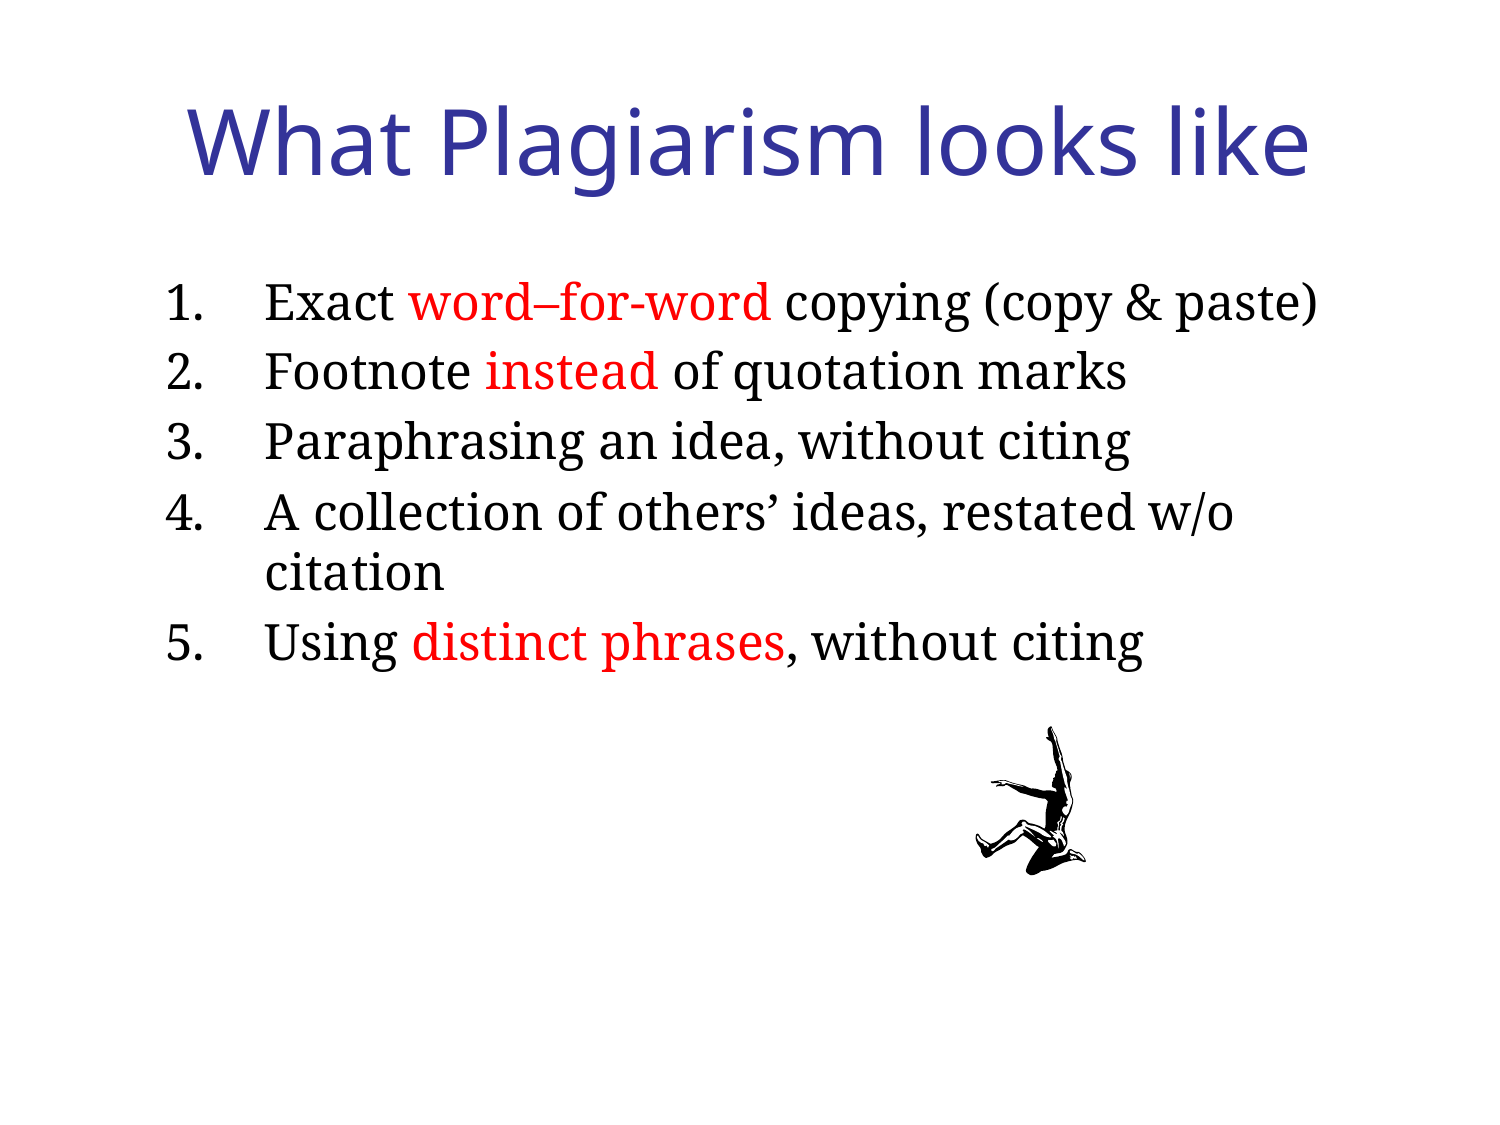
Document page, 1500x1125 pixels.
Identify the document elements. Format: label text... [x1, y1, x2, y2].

title What Plagiarism looks like [75, 45, 1425, 233]
list Exact word–for-word copying (copy & paste) Footnote instead of quotation marks Paraphrasing an idea, without citing A collection of others’ ideas, restated w/o citation Using distinct phrases, without citing [150, 262, 1413, 688]
picture [974, 724, 1087, 877]
